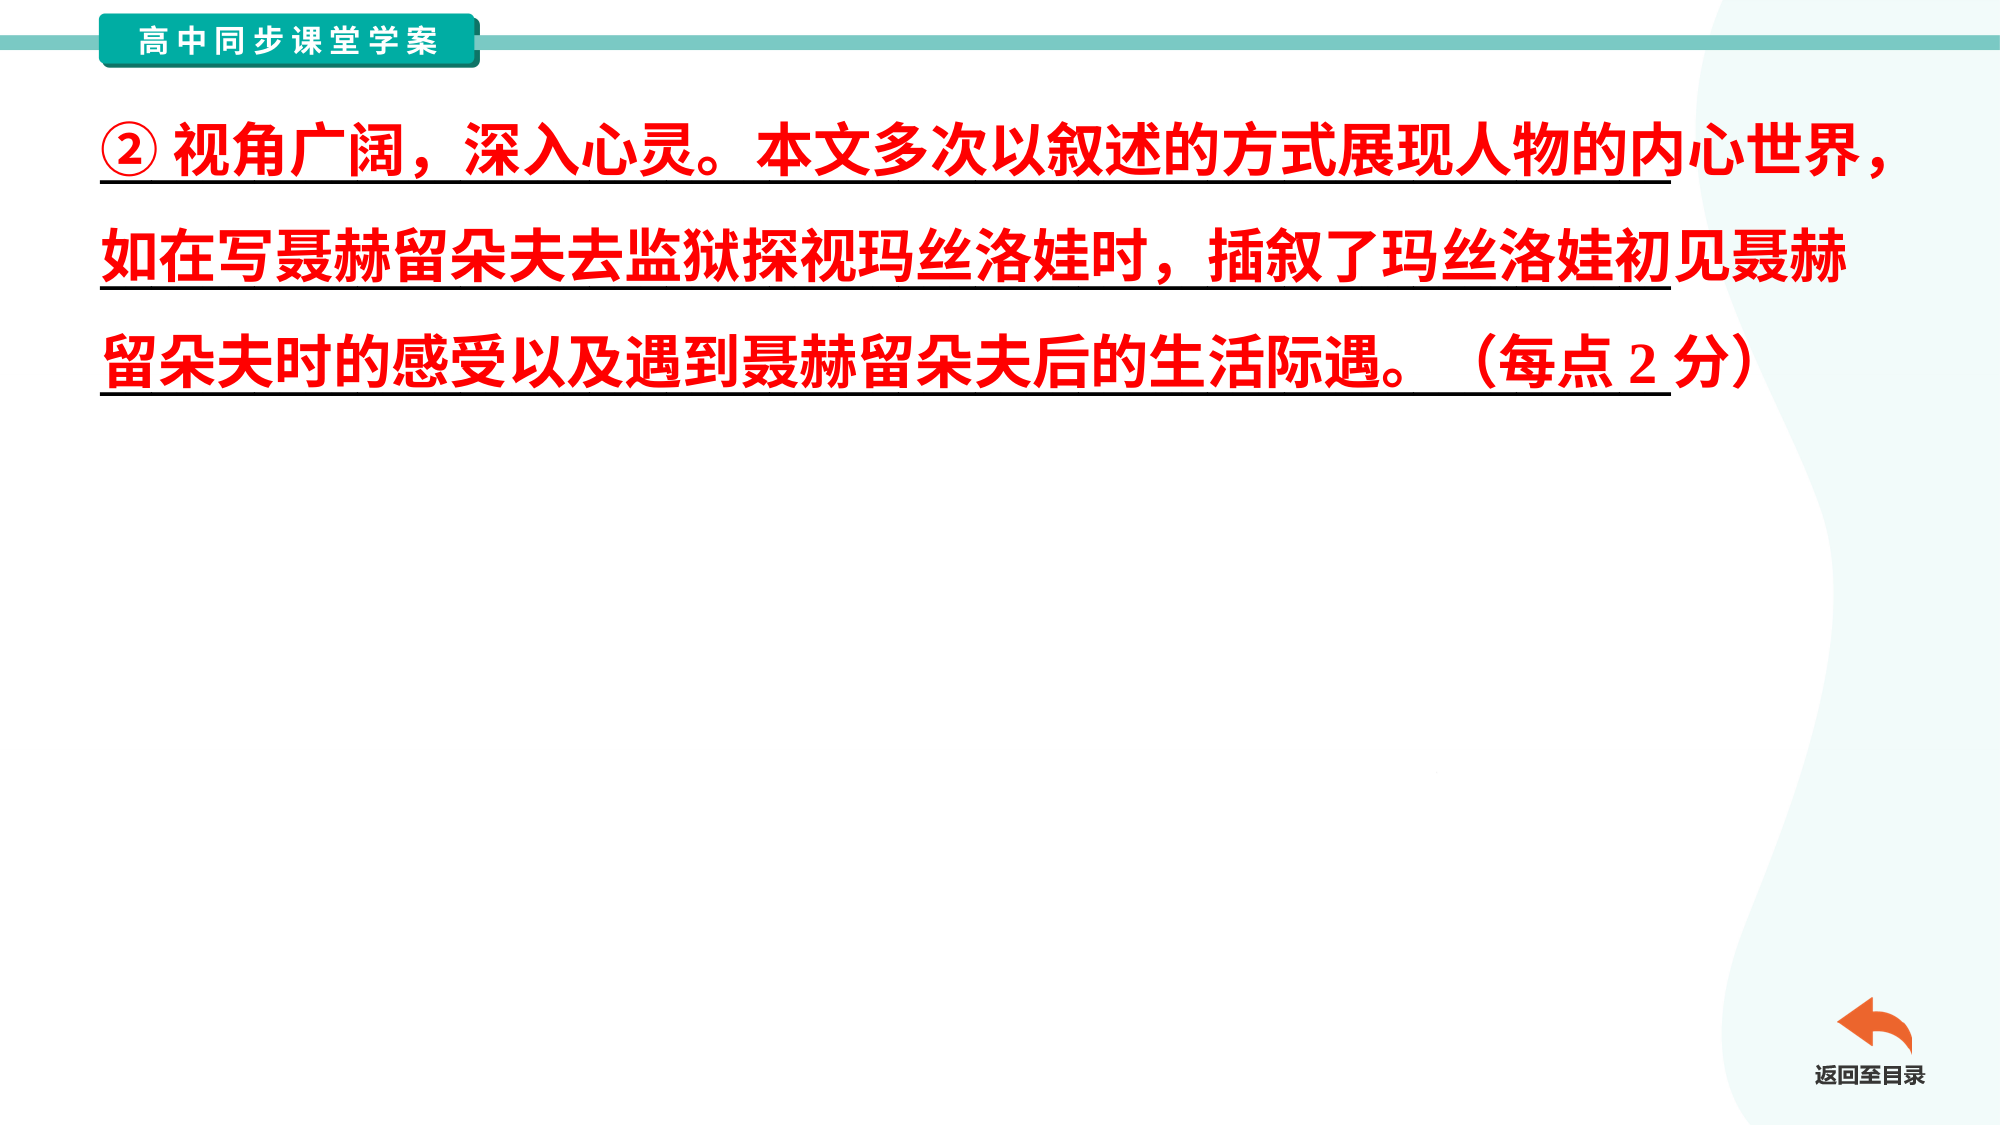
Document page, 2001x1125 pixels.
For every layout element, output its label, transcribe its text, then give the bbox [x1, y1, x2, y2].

text_box _____________________________________________________________ _____________________________________________________________ _____________________________________________________________ [100, 396, 1899, 400]
picture [0, 0, 2000, 1125]
text_box ②视角广阔，深入心灵。本文多次以叙述的方式展现人物的内心世界， 如在写聂赫留朵夫去监狱探视玛丝洛娃时，插叙了玛丝洛娃初见聂赫 留朵夫时的感受以及遇到聂赫留朵夫后的生活际遇。（每点2分） [100, 76, 1899, 396]
